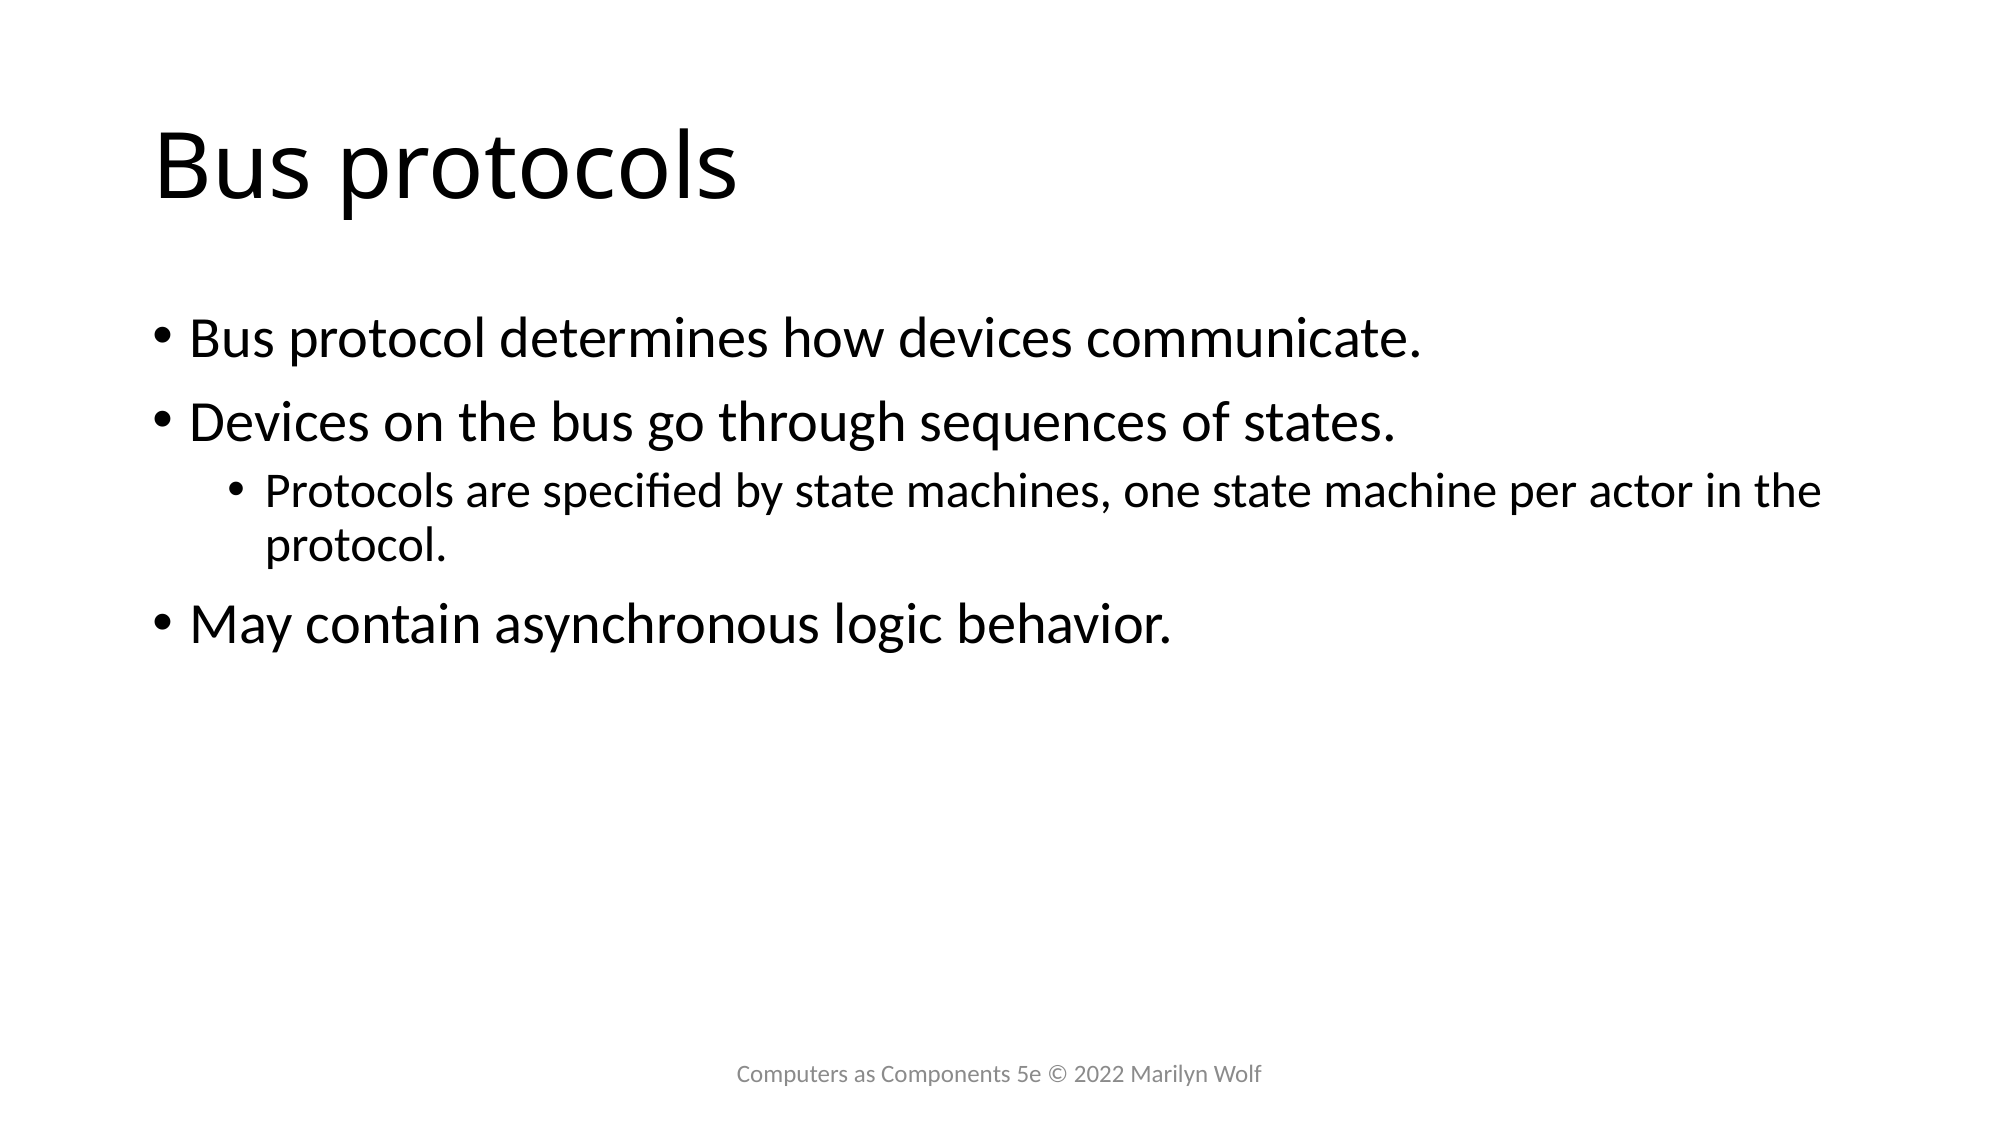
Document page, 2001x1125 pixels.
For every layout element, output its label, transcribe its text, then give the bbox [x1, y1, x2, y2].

list Bus protocol determines how devices communicate. Devices on the bus go through sequences of states. Protocols are specified by state machines, one state machine per actor in the protocol. May contain asynchronous logic behavior. [137, 299, 1863, 1014]
title Bus protocols [137, 59, 1863, 278]
footer Computers as Components 5e © 2022 Marilyn Wolf [662, 1042, 1338, 1103]
